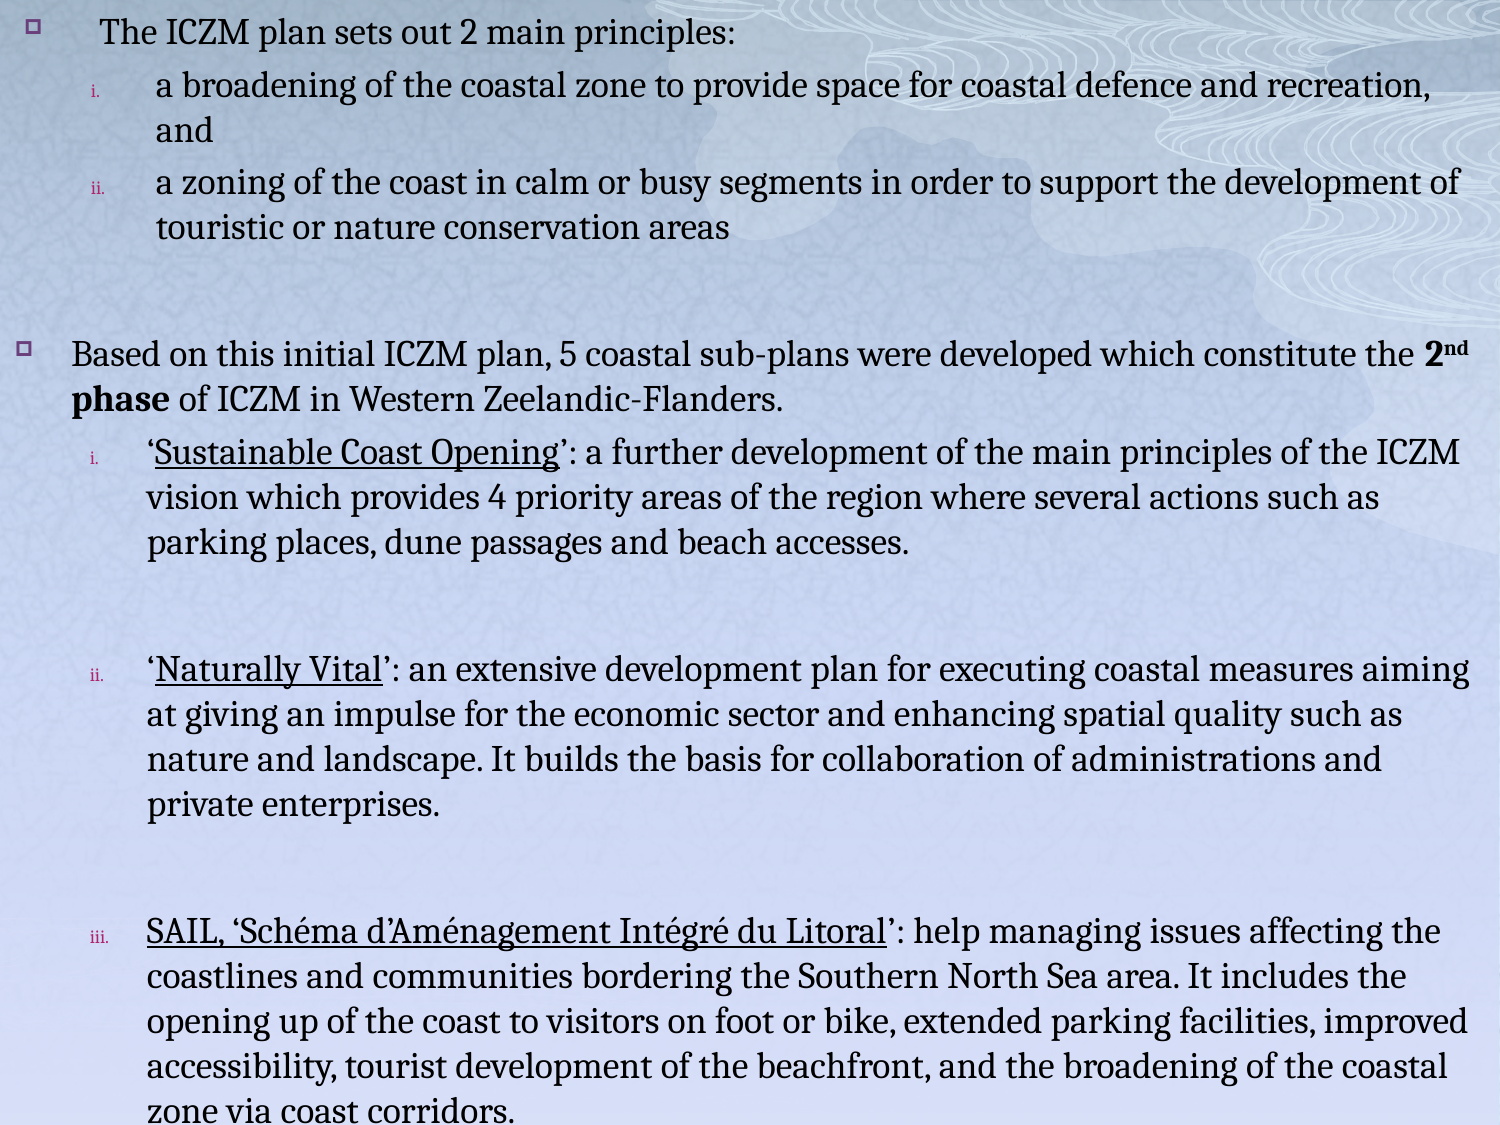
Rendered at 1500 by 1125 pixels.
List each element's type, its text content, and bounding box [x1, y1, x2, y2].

list The ICZM plan sets out 2 main principles: a broadening of the coastal zone to provide space for coastal defence and recreation, and a zoning of the coast in calm or busy segments in order to support the development of touristic or nature conservation areas Based on this initial ICZM plan, 5 coastal sub-plans were developed which constitute the 2nd phase of ICZM in Western Zeelandic-Flanders. ‘Sustainable Coast Opening’: a further development of the main principles of the ICZM vision which provides 4 priority areas of the region where several actions such as parking places, dune passages and beach accesses. ‘Naturally Vital’: an extensive development plan for executing coastal measures aiming at giving an impulse for the economic sector and enhancing spatial quality such as nature and landscape. It builds the basis for collaboration of administrations and private enterprises. SAIL, ‘Schéma d’Aménagement Intégré du Litoral’: help managing issues affecting the coastlines and communities bordering the Southern North Sea area. It includes the opening up of the coast to visitors on foot or bike, extended parking facilities, improved accessibility, tourist development of the beachfront, and the broadening of the coastal zone via coast corridors. [0, 0, 1500, 727]
